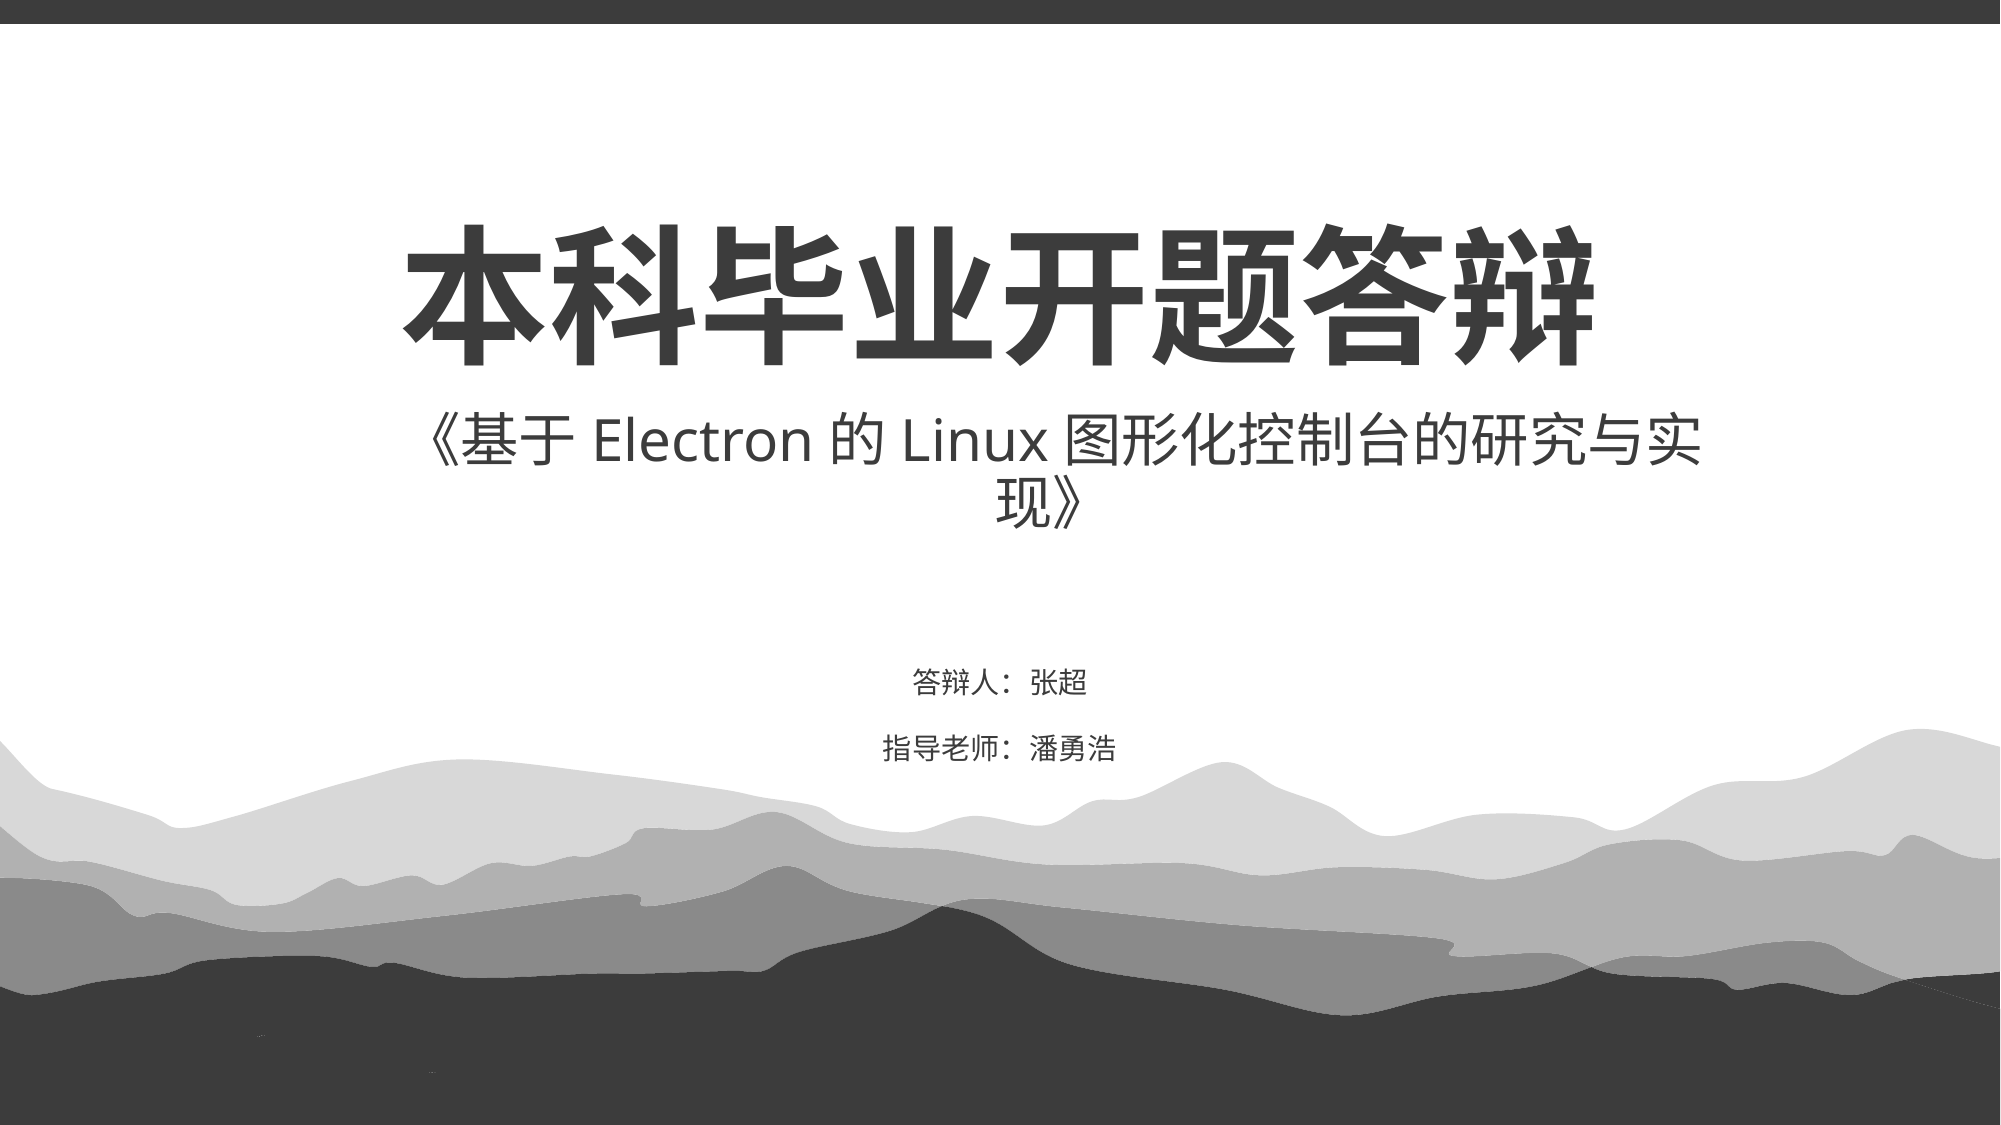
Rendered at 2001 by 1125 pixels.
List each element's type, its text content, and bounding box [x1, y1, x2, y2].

list 答辩人：张超 指导老师：潘勇浩 [377, 580, 1623, 807]
list 《基于Electron的Linux图形化控制台的研究与实现》 [377, 403, 1729, 498]
list 本科毕业开题答辩 [377, 215, 1623, 386]
